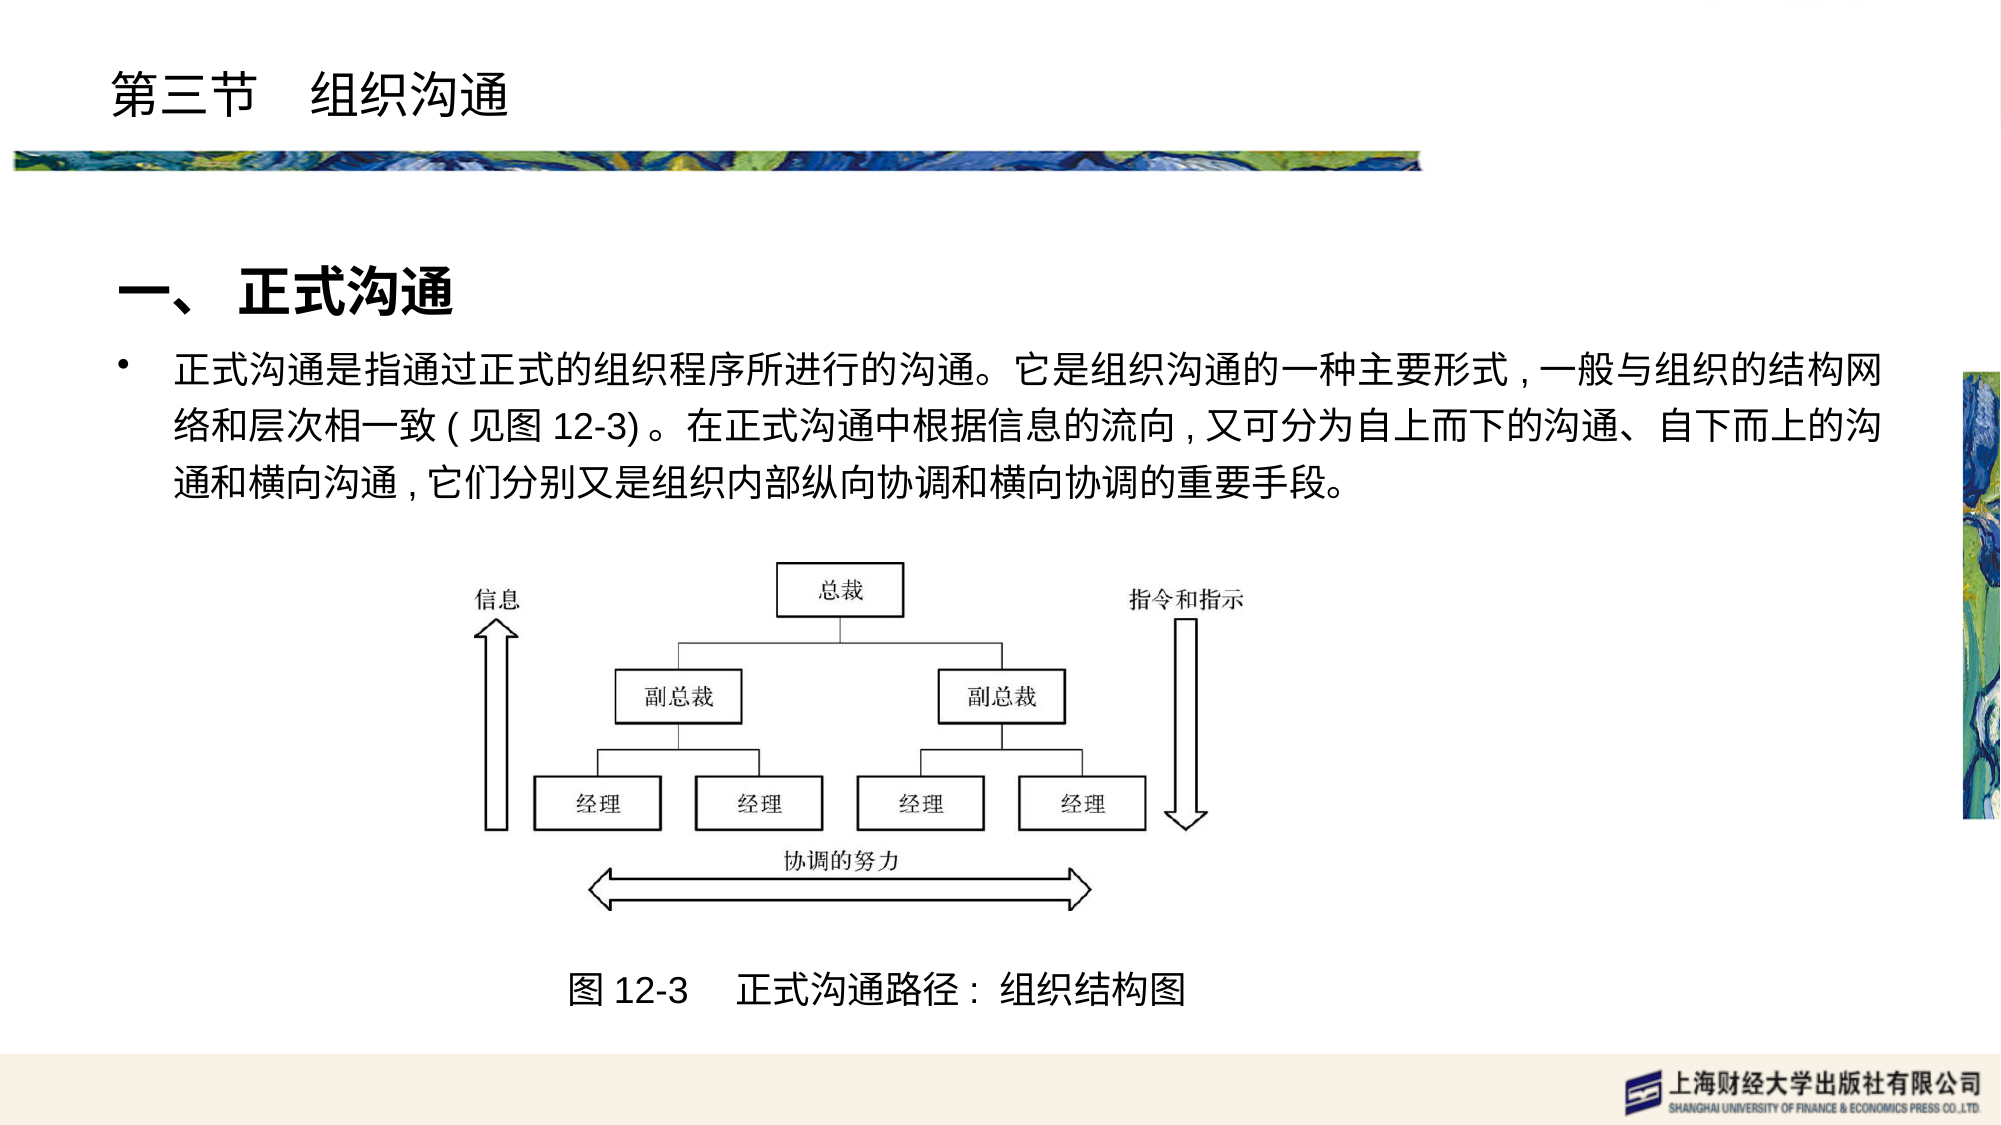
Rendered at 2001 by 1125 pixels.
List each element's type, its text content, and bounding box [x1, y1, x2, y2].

list 一、 正式沟通 正式沟通是指通过正式的组织程序所进行的沟通。它是组织沟通的一种主要形式,一般与组织的结构网络和层次相一致(见图12-3)。在正式沟通中根据信息的流向,又可分为自上而下的沟通、自下而上的沟通和横向沟通,它们分别又是组织内部纵向协调和横向协调的重要手段。 [102, 233, 1898, 1032]
picture [0, 0, 2001, 1125]
title 第三节 组织沟通 [94, 42, 1451, 146]
text_box 图12-3 正式沟通路径: 组织结构图 [441, 958, 1275, 1019]
